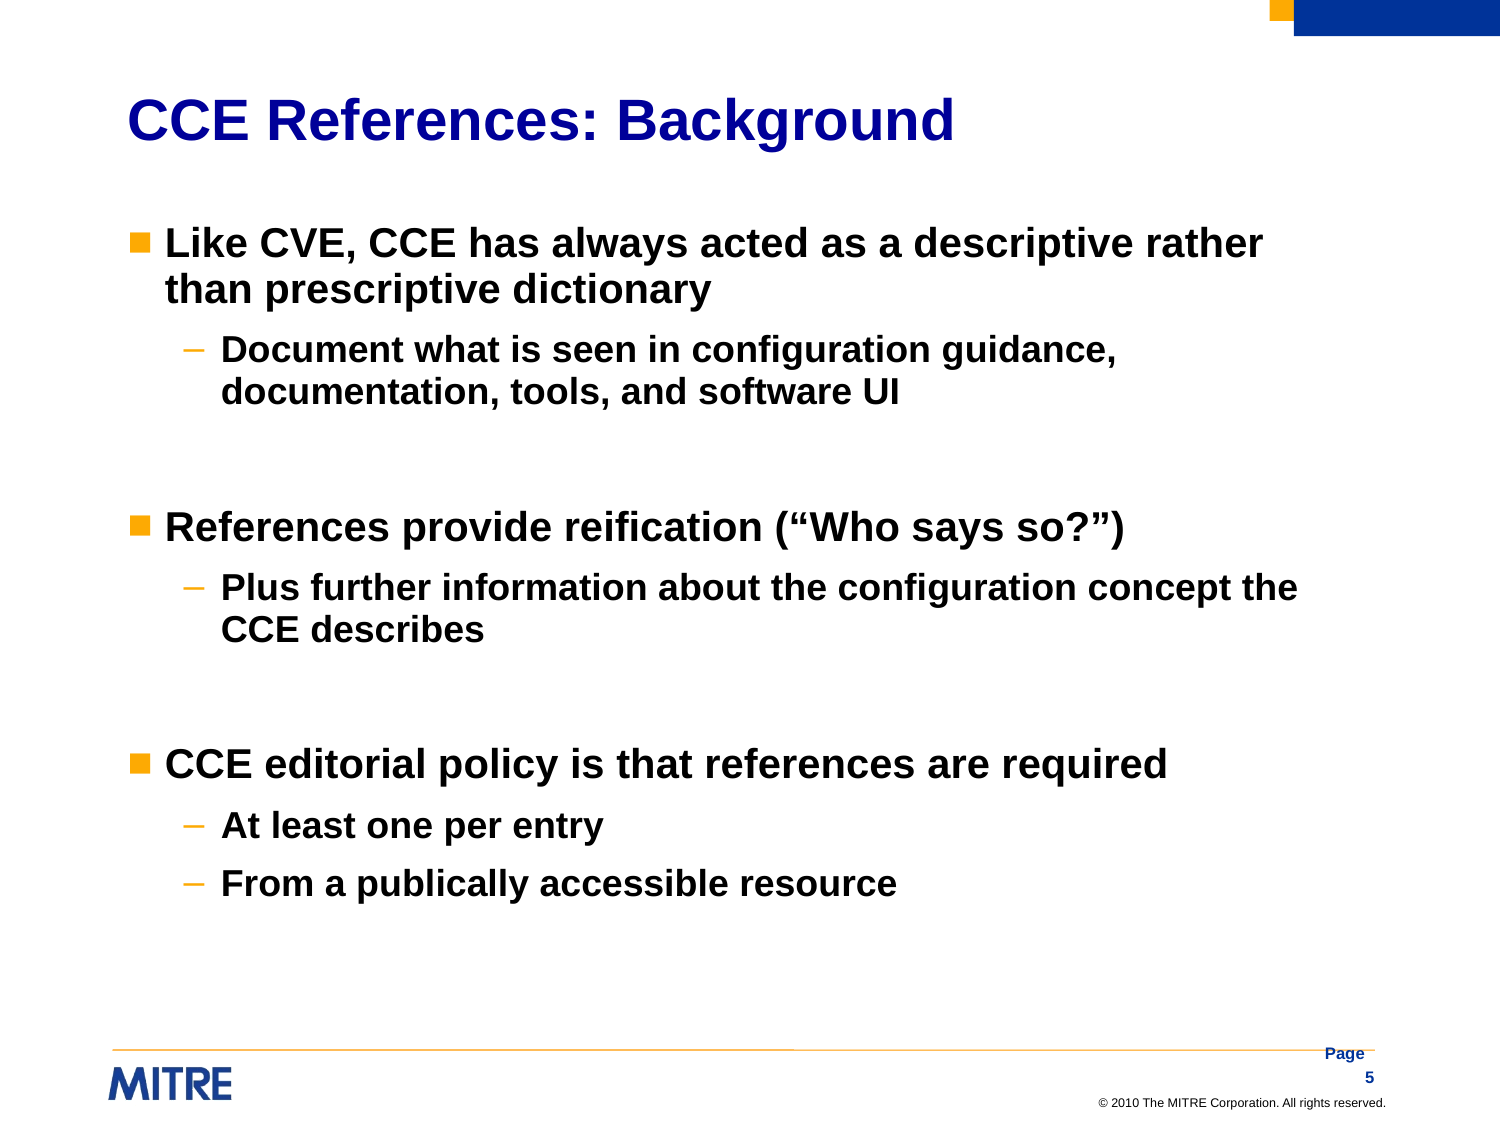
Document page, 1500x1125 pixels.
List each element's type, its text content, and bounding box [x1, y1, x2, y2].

list Like CVE, CCE has always acted as a descriptive rather than prescriptive dictionary Document what is seen in configuration guidance, documentation, tools, and software UI References provide reification (“Who says so?”) Plus further information about the configuration concept the CCE describes CCE editorial policy is that references are required At least one per entry From a publically accessible resource [112, 212, 1376, 1015]
slide_number Page 5 [1301, 1049, 1390, 1076]
title CCE References: Background [112, 45, 1375, 200]
picture [103, 1064, 236, 1106]
